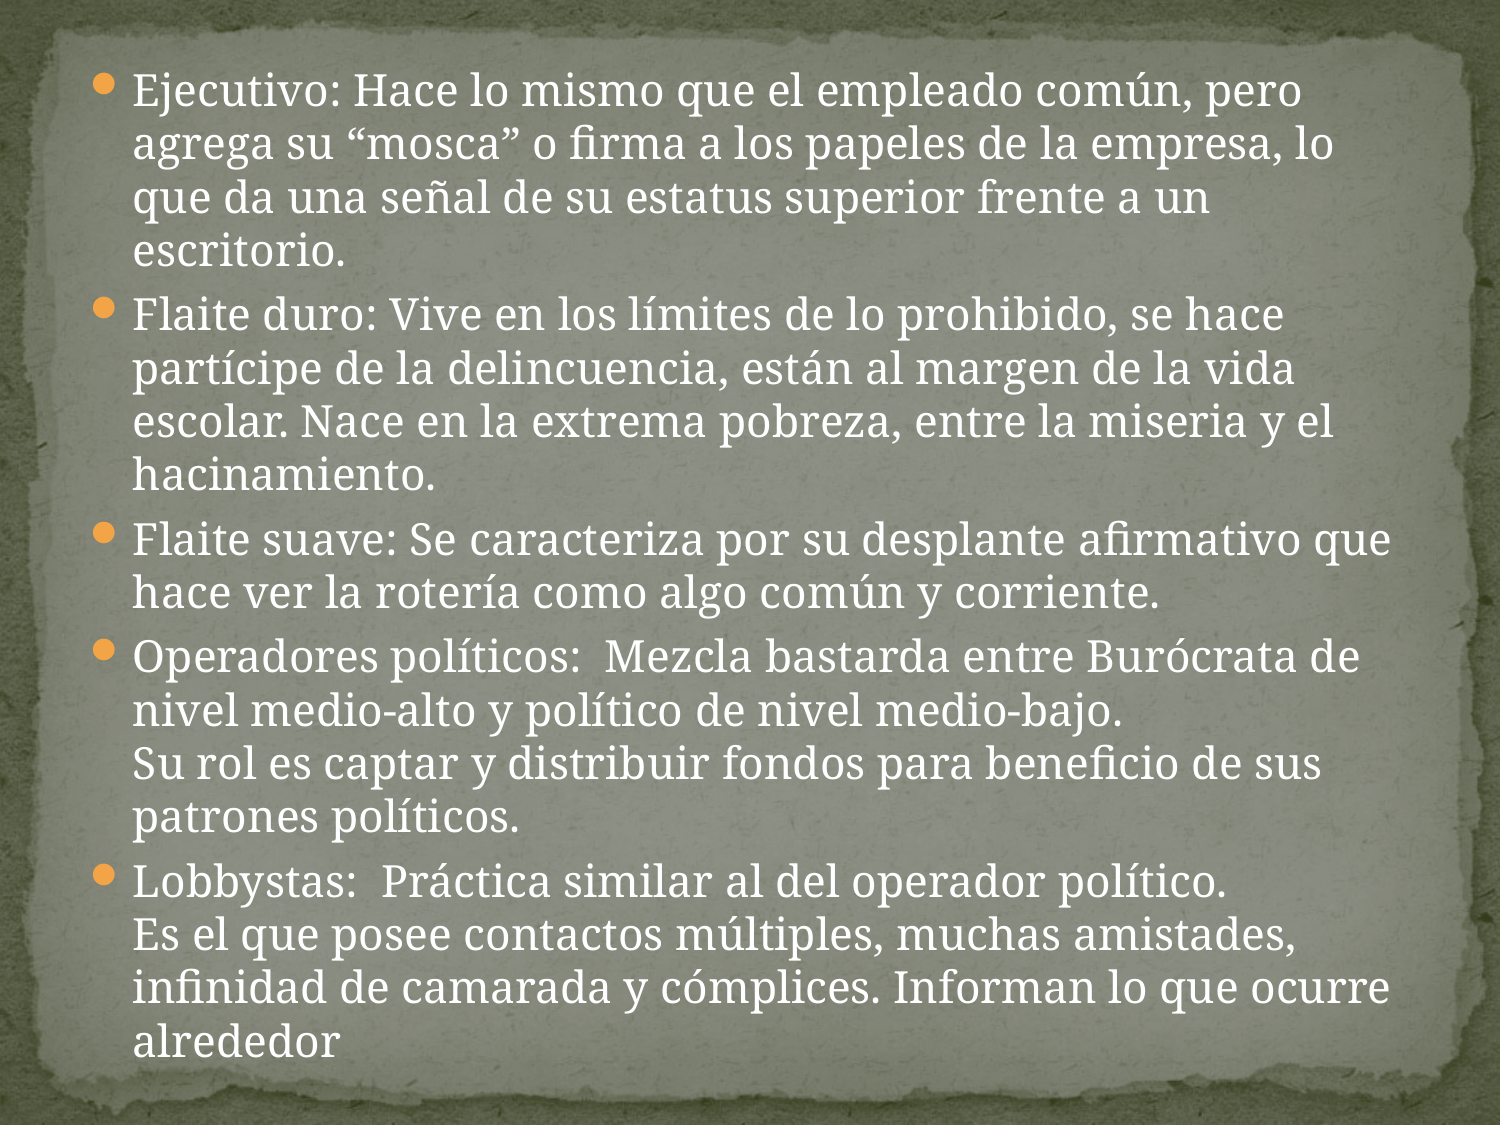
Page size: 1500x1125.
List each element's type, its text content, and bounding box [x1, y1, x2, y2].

list Ejecutivo: Hace lo mismo que el empleado común, pero agrega su “mosca” o firma a los papeles de la empresa, lo que da una señal de su estatus superior frente a un escritorio. Flaite duro: Vive en los límites de lo prohibido, se hace partícipe de la delincuencia, están al margen de la vida escolar. Nace en la extrema pobreza, entre la miseria y el hacinamiento. Flaite suave: Se caracteriza por su desplante afirmativo que hace ver la rotería como algo común y corriente. Operadores políticos: Mezcla bastarda entre Burócrata de nivel medio-alto y político de nivel medio-bajo. Su rol es captar y distribuir fondos para beneficio de sus patrones políticos. Lobbystas: Práctica similar al del operador político. Es el que posee contactos múltiples, muchas amistades, infinidad de camarada y cómplices. Informan lo que ocurre alrededor [75, 54, 1425, 1083]
